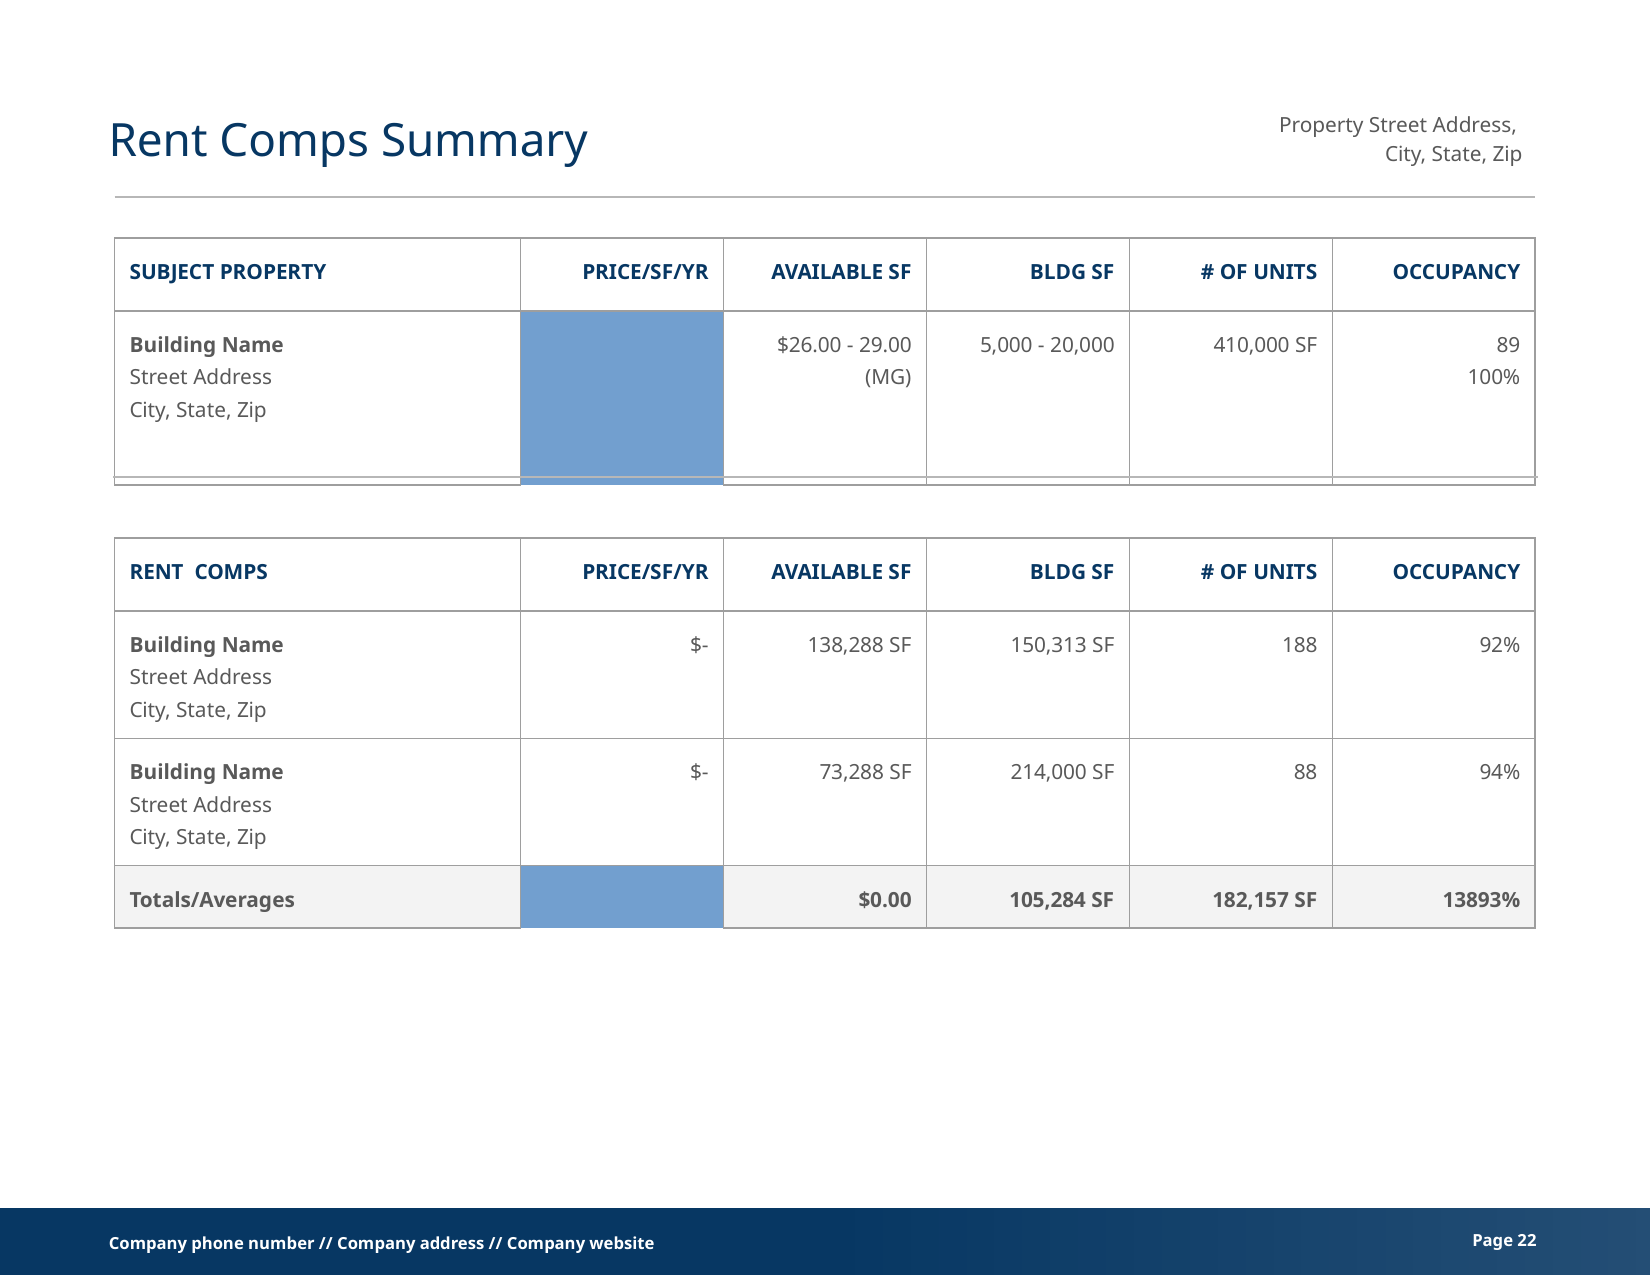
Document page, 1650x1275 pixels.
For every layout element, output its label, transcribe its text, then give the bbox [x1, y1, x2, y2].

table_header AVAILABLE SF [724, 239, 926, 310]
table_header RENT COMPS [115, 539, 520, 610]
table_header OCCUPANCY [1333, 539, 1534, 610]
slide_number Page ‹#› [1143, 1208, 1556, 1275]
table_cell Totals/Averages [115, 866, 520, 927]
table_cell 5,000 - 20,000 [927, 312, 1129, 476]
table_cell Building Name Street Address City, State, Zip [115, 312, 520, 476]
table_cell 88 [1130, 739, 1332, 865]
table_header BLDG SF [927, 239, 1129, 310]
table_cell 73,288 SF [724, 739, 926, 865]
table_cell 93% [1333, 866, 1534, 927]
table_cell 138,288 SF [724, 612, 926, 738]
table_cell 188 [1130, 612, 1332, 738]
table_cell $- [521, 739, 723, 865]
table_header PRICE/SF/YR [521, 539, 723, 610]
table_header SUBJECT PROPERTY [115, 239, 520, 310]
table_cell 150,313 SF [927, 612, 1129, 738]
table_header PRICE/SF/YR [521, 239, 723, 310]
table_cell 105,284 SF [927, 866, 1129, 927]
table_header BLDG SF [927, 539, 1129, 610]
table_header # OF UNITS [1130, 539, 1332, 610]
table_cell $0.00 [724, 866, 926, 927]
table_header OCCUPANCY [1333, 239, 1534, 310]
table_cell 214,000 SF [927, 739, 1129, 865]
table_cell 410,000 SF [1130, 312, 1332, 476]
table_cell Building Name Street Address City, State, Zip [115, 739, 520, 865]
table_cell Building Name Street Address City, State, Zip [115, 612, 520, 738]
table_cell $- [521, 612, 723, 738]
table_cell 182,157 SF [1130, 866, 1332, 927]
table_cell 92% [1333, 612, 1534, 738]
table_cell $26.00 - 29.00 (MG) [724, 312, 926, 476]
table_cell 94% [1333, 739, 1534, 865]
table_cell 100% [1333, 312, 1534, 476]
subtitle Rent Comps Summary [90, 83, 1598, 178]
table_header AVAILABLE SF [724, 539, 926, 610]
table_header # OF UNITS [1130, 239, 1332, 310]
